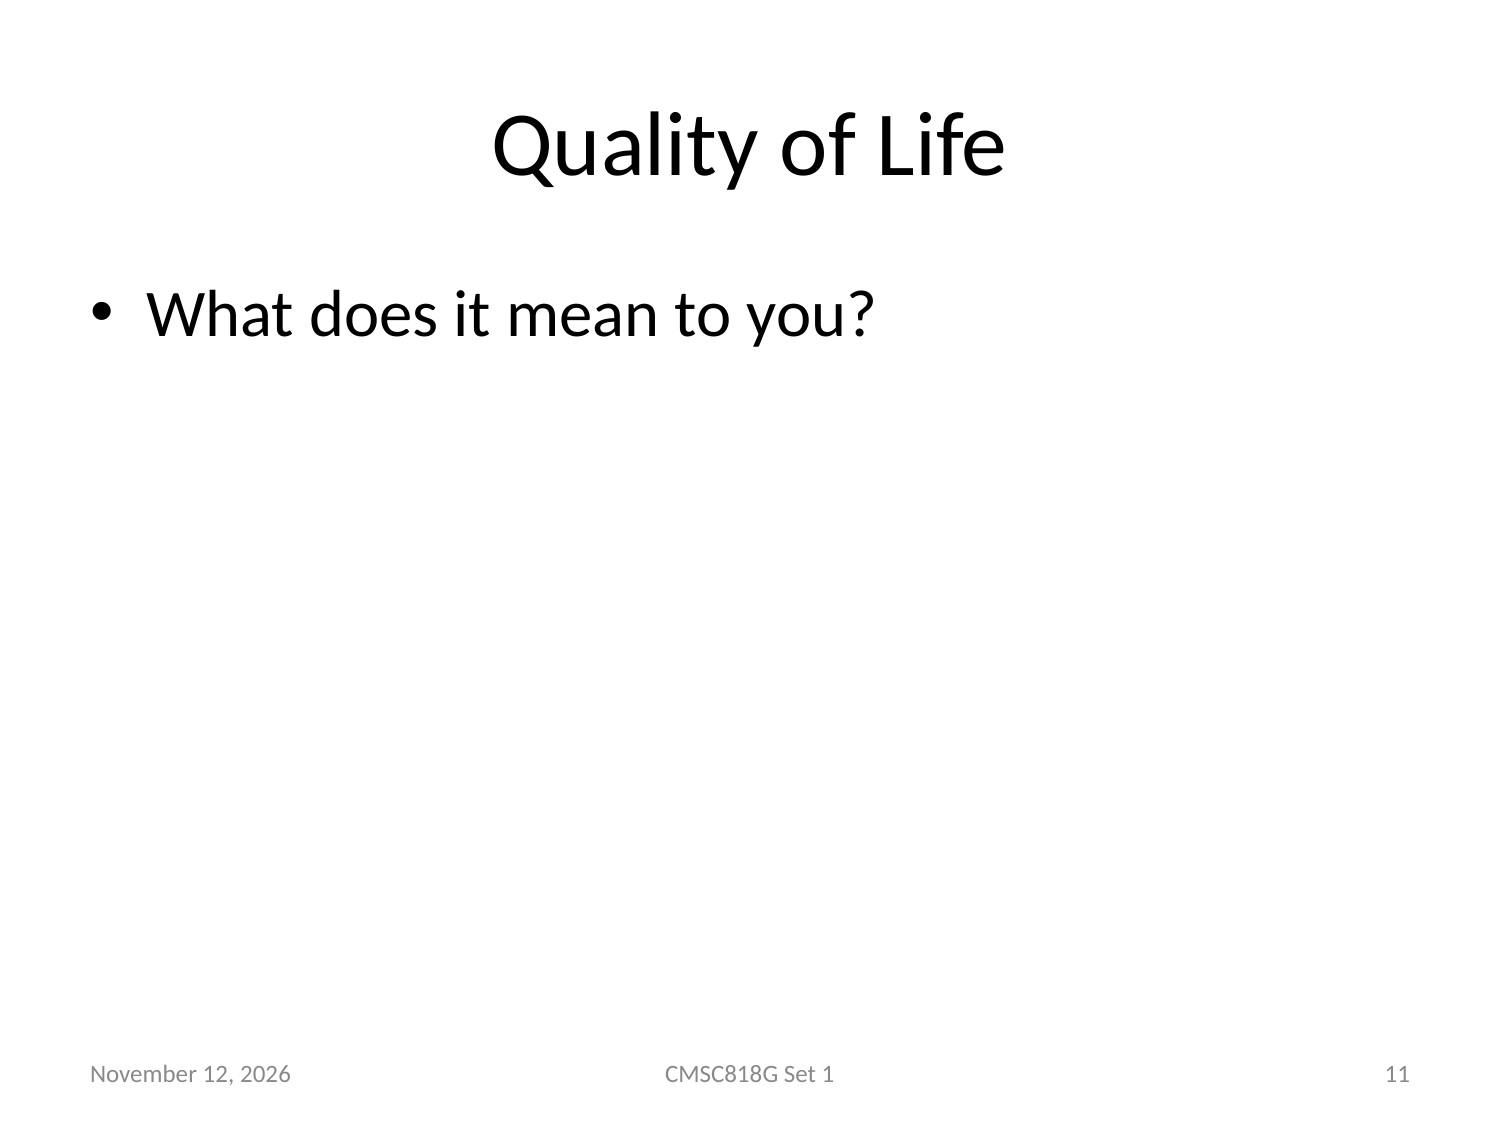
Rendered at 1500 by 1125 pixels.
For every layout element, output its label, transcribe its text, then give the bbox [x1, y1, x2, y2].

list What does it mean to you? [75, 262, 1425, 1005]
title Quality of Life [75, 45, 1425, 233]
footer CMSC818G Set 1 [512, 1042, 988, 1103]
slide_number 11 [1074, 1042, 1425, 1103]
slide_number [75, 1042, 425, 1103]
